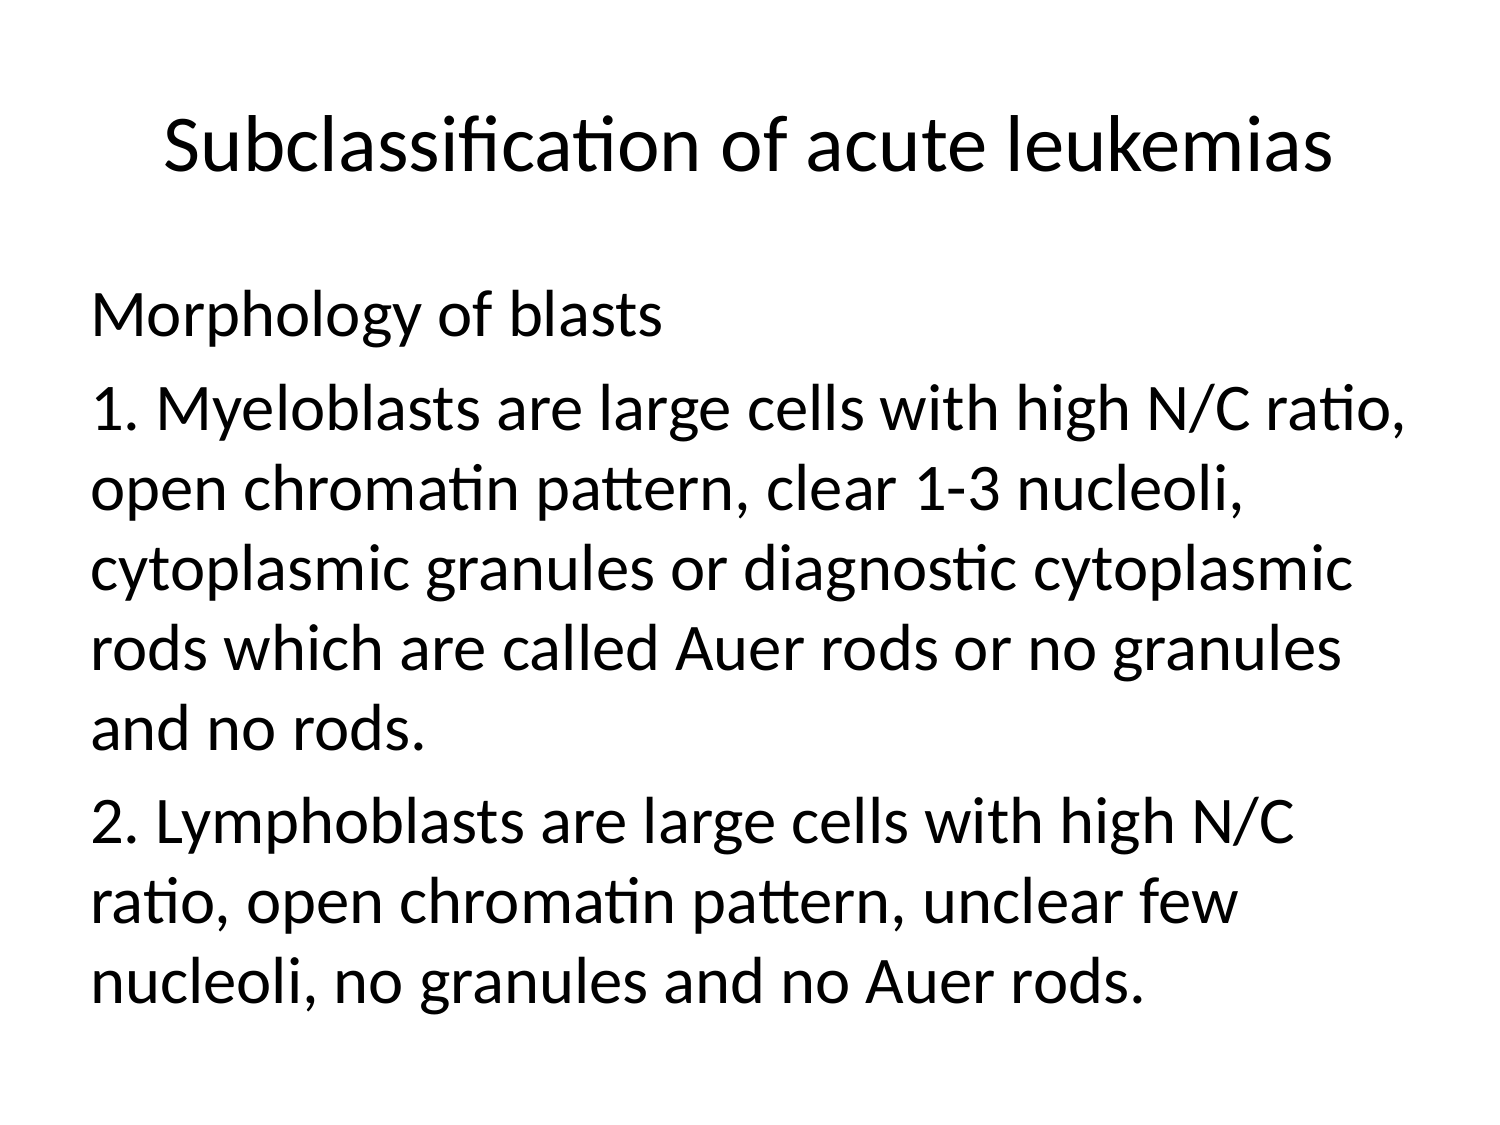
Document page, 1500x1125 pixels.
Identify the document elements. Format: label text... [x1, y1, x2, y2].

list Morphology of blasts 1. Myeloblasts are large cells with high N/C ratio, open chromatin pattern, clear 1-3 nucleoli, cytoplasmic granules or diagnostic cytoplasmic rods which are called Auer rods or no granules and no rods. 2. Lymphoblasts are large cells with high N/C ratio, open chromatin pattern, unclear few nucleoli, no granules and no Auer rods. [75, 262, 1425, 1100]
title Subclassification of acute leukemias [75, 45, 1425, 233]
